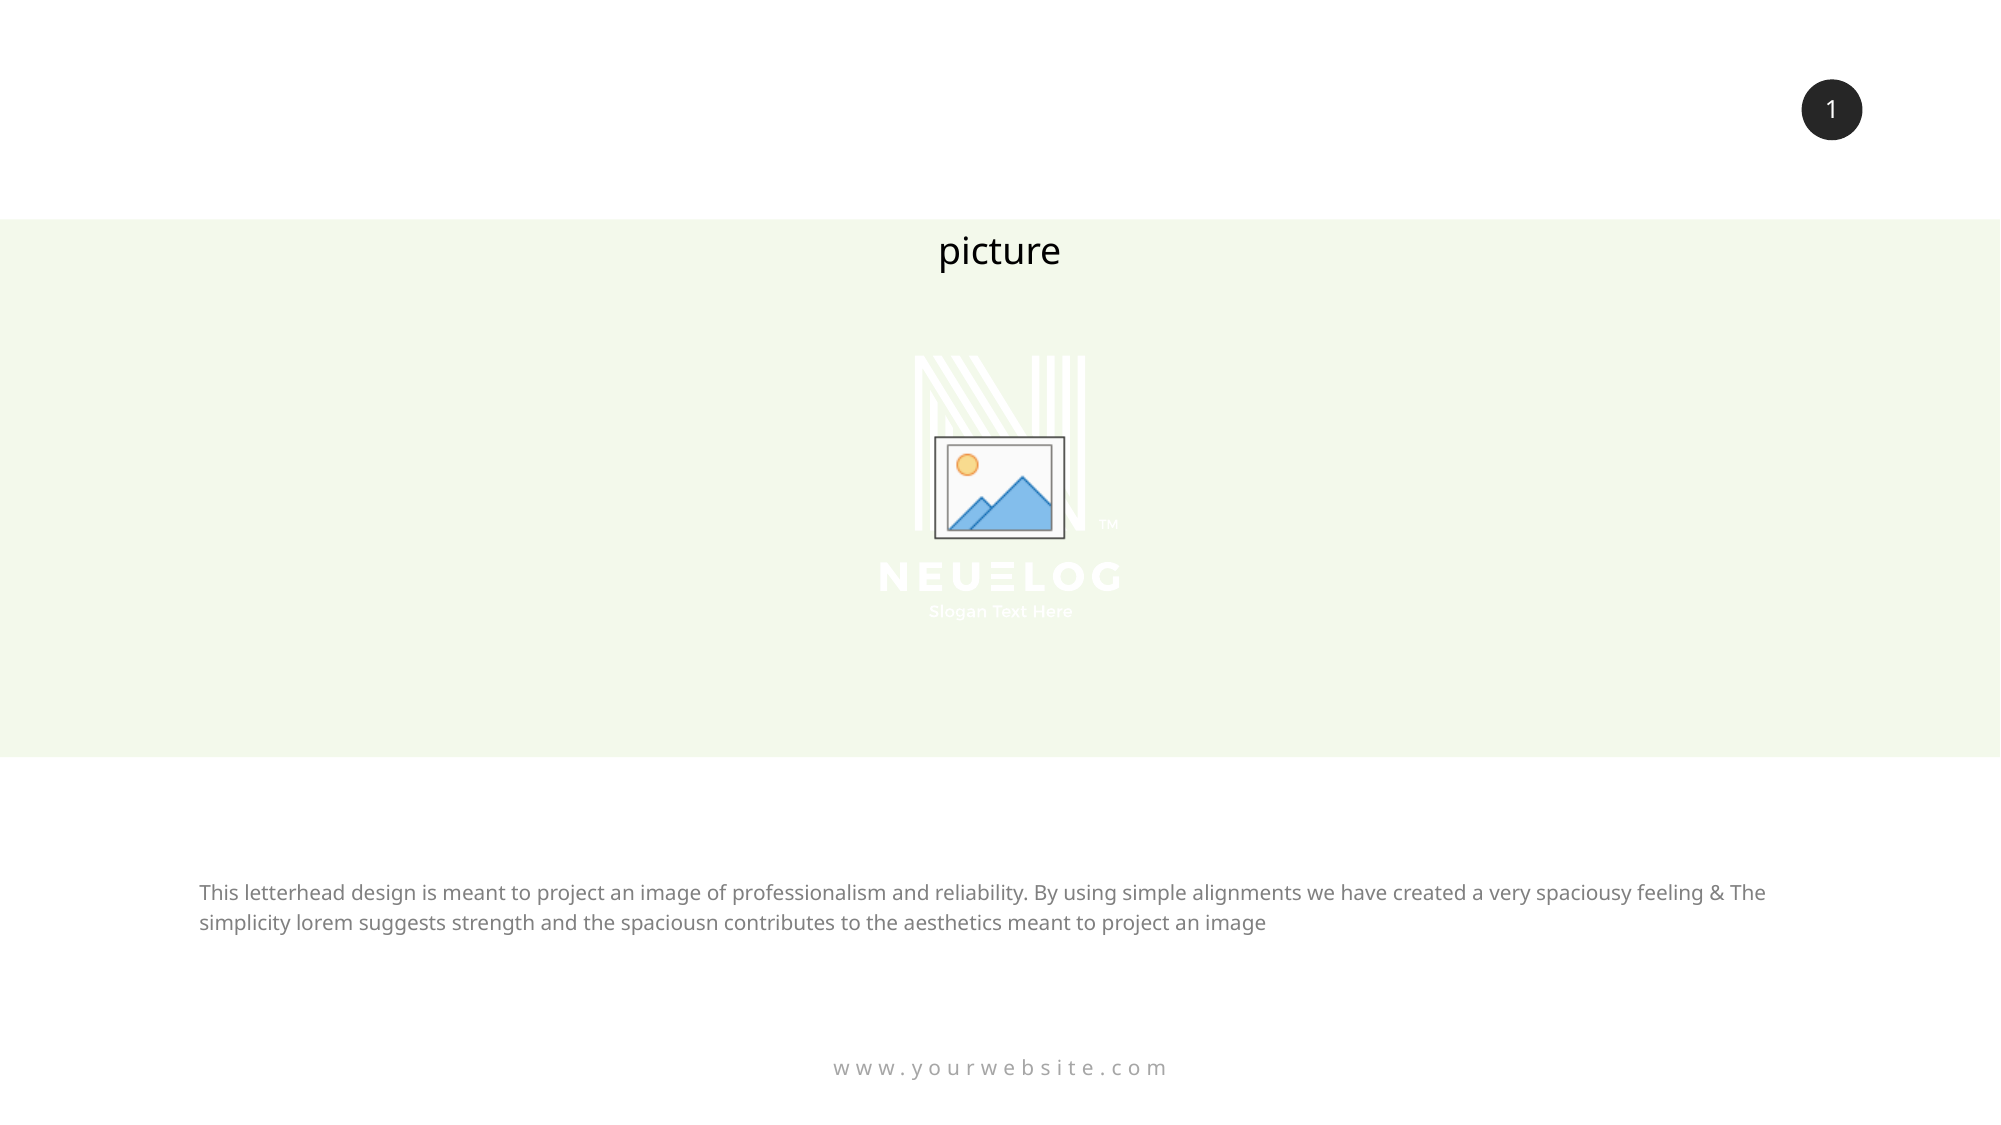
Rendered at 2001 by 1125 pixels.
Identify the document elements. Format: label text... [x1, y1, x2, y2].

picture [0, 219, 2000, 758]
footer www.yourwebsite.com [777, 1037, 1223, 1098]
slide_number 1 [1804, 85, 1860, 135]
text_box This letterhead design is meant to project an image of professionalism and reliability. By using simple alignments we have created a very spaciousy feeling & The simplicity lorem suggests strength and the spaciousn contributes to the aesthetics meant to project an image [199, 857, 1801, 952]
